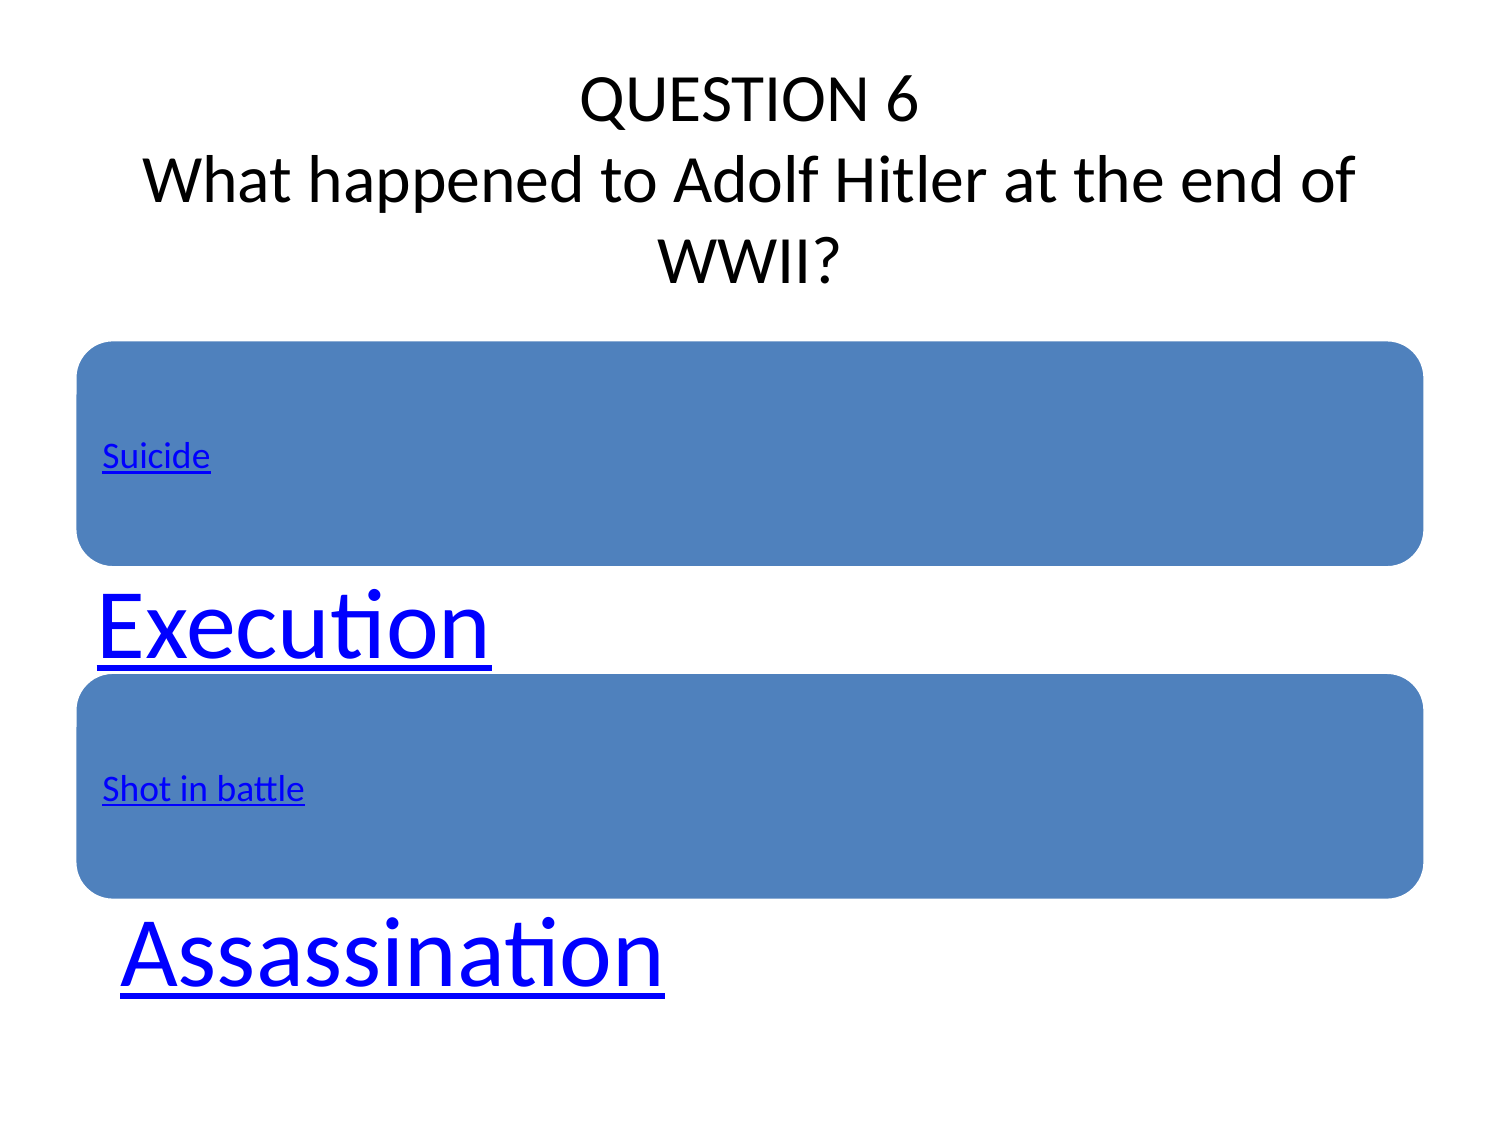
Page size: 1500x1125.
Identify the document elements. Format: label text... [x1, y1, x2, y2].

title QUESTION 6 What happened to Adolf Hitler at the end of WWII? [75, 45, 1425, 339]
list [74, 339, 1426, 1006]
